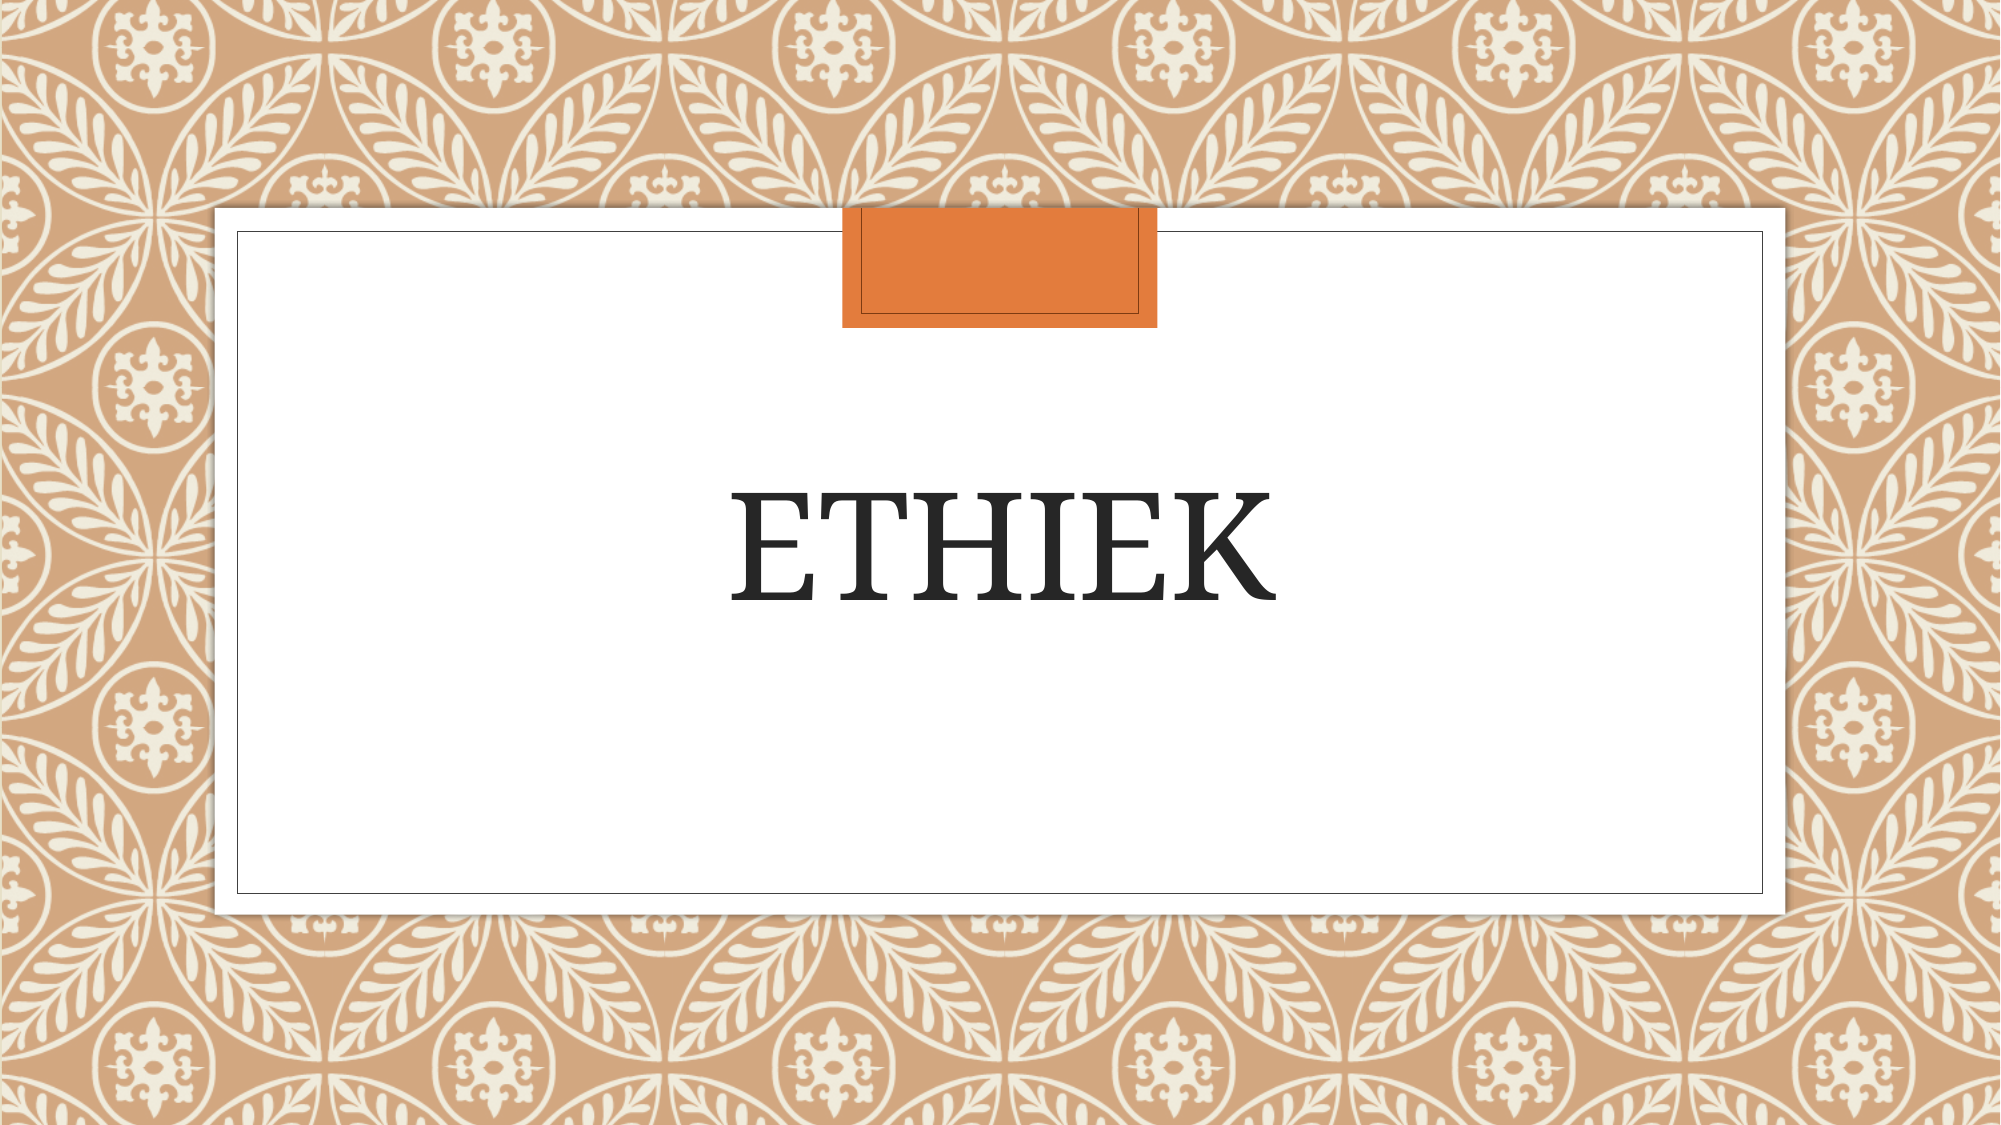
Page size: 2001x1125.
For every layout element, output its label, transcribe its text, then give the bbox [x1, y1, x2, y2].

title Ethiek [256, 343, 1745, 769]
